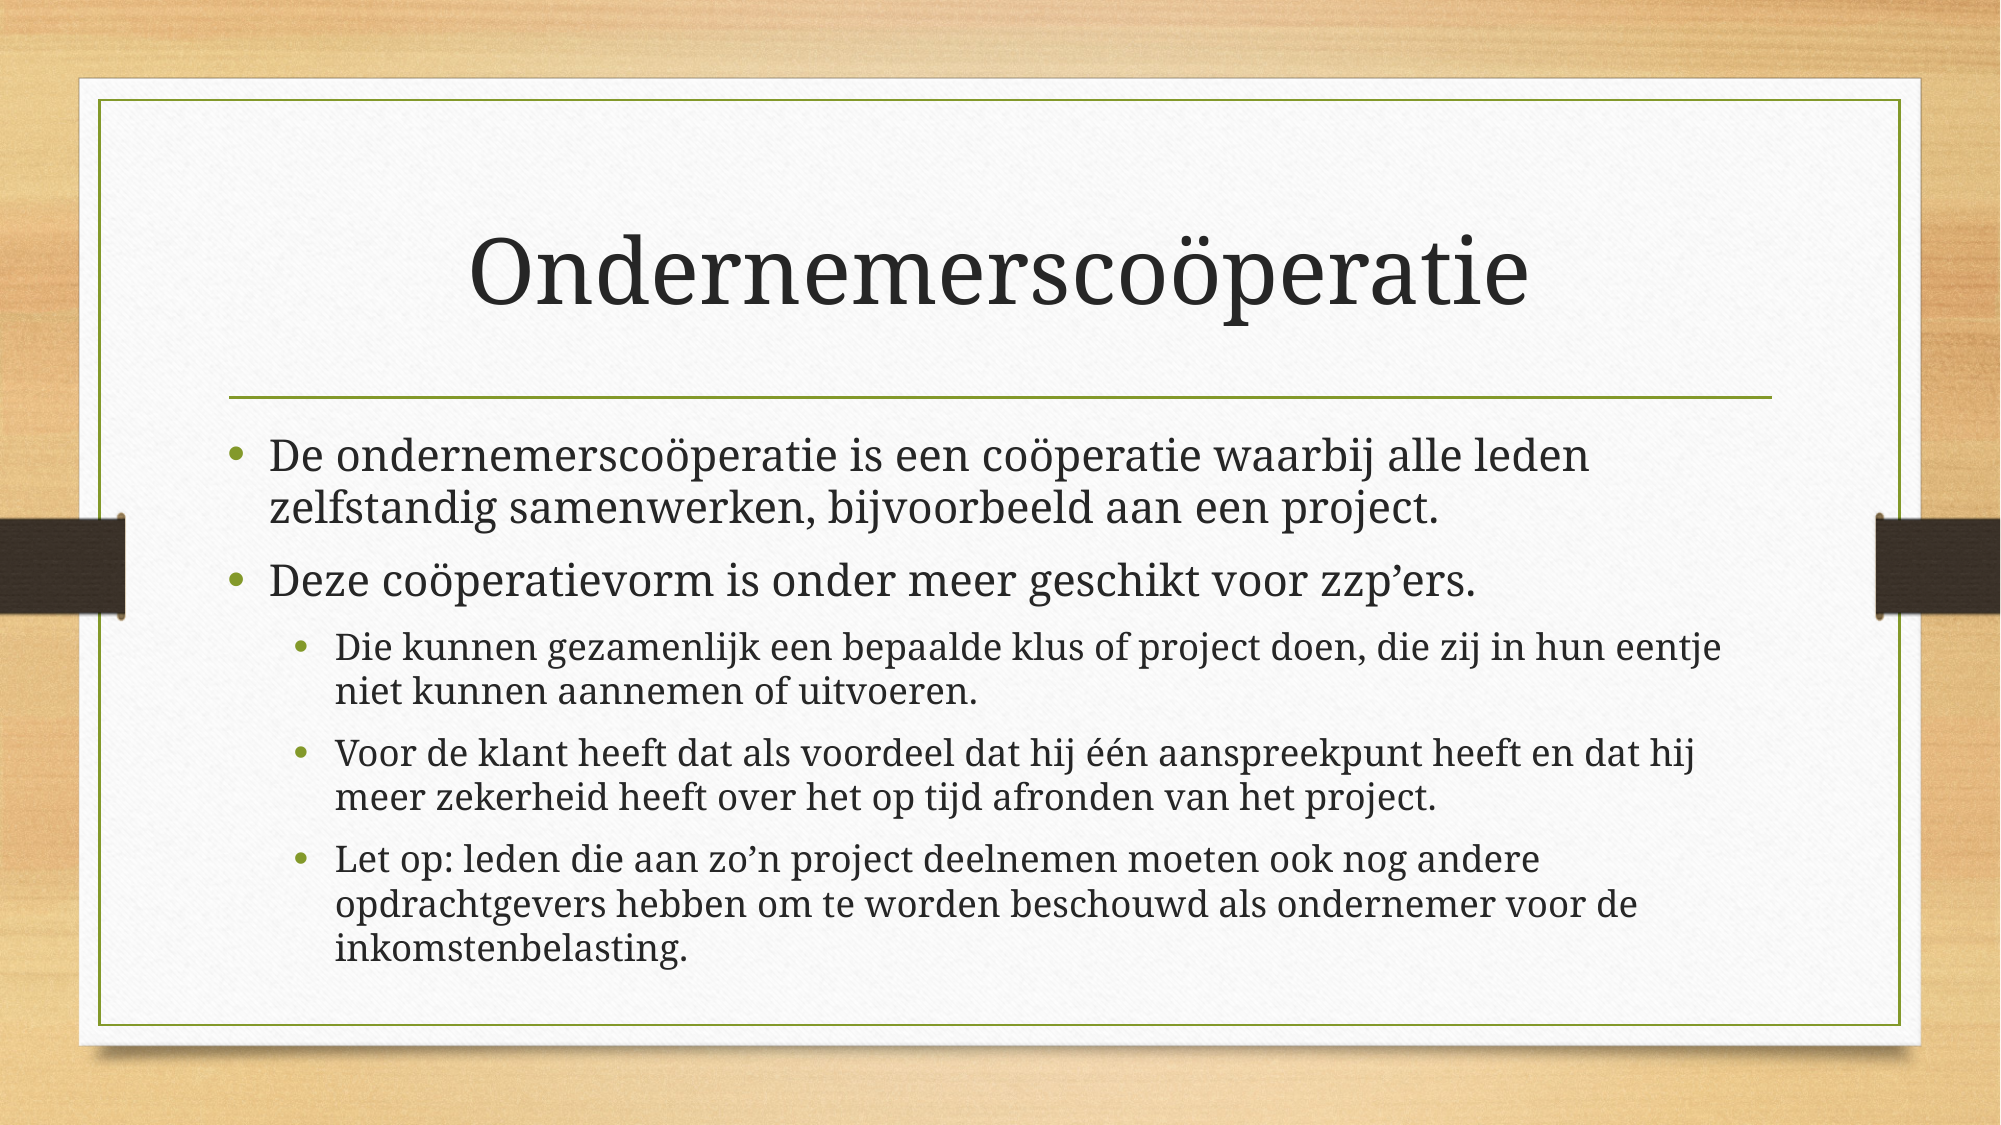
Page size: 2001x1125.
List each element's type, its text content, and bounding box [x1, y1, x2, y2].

list De ondernemerscoöperatie is een coöperatie waarbij alle leden zelfstandig samenwerken, bijvoorbeeld aan een project. Deze coöperatievorm is onder meer geschikt voor zzp’ers. Die kunnen gezamenlijk een bepaalde klus of project doen, die zij in hun eentje niet kunnen aannemen of uitvoeren. Voor de klant heeft dat als voordeel dat hij één aanspreekpunt heeft en dat hij meer zekerheid heeft over het op tijd afronden van het project. Let op: leden die aan zo’n project deelnemen moeten ook nog andere opdrachtgevers hebben om te worden beschouwd als ondernemer voor de inkomstenbelasting. [212, 419, 1788, 977]
picture [0, 0, 2001, 1125]
title Ondernemerscoöperatie [212, 161, 1788, 375]
